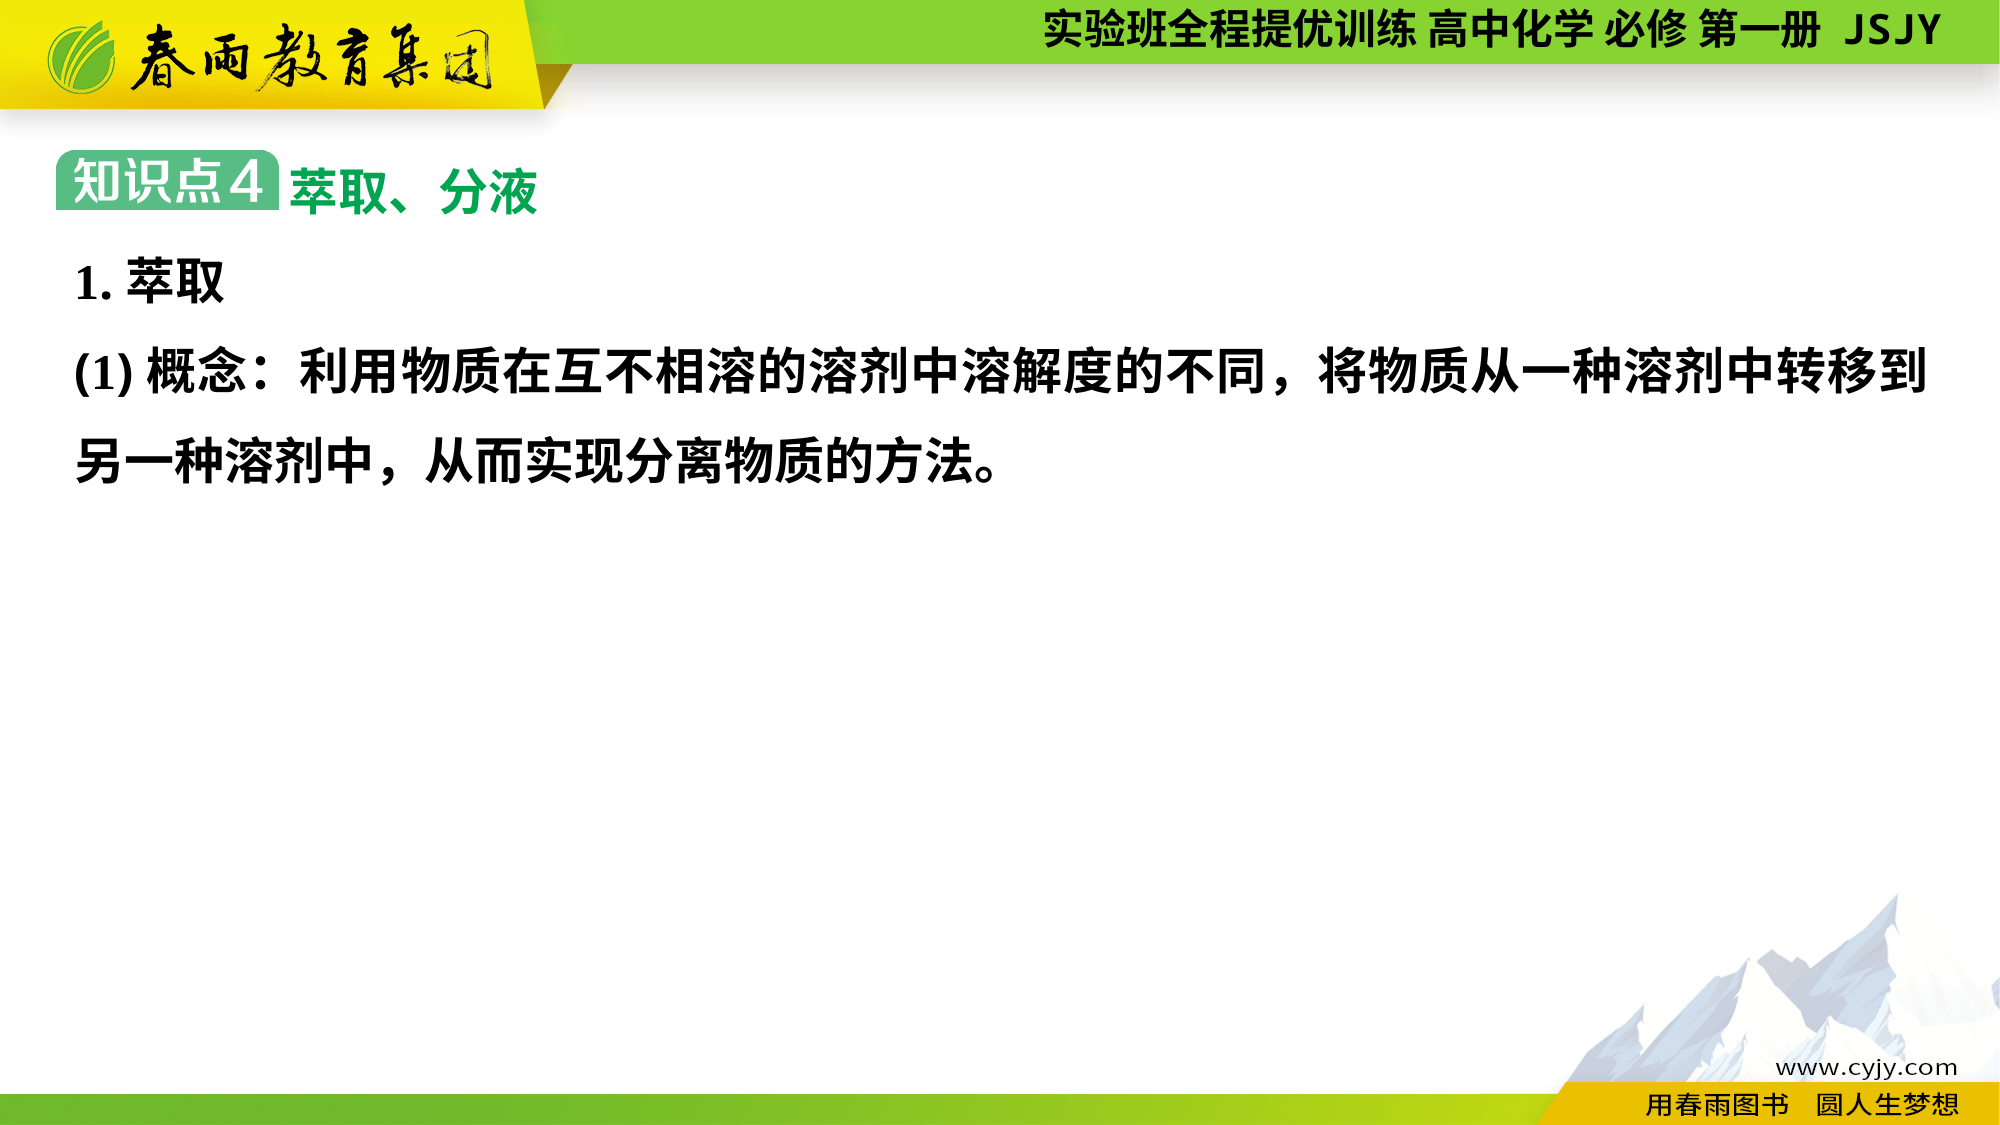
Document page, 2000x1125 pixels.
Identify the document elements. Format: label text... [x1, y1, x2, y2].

list 萃取、分液 1.萃取 (1)概念：利用物质在互不相溶的溶剂中溶解度的不同，将物质从一种溶剂中转移到另一种溶剂中，从而实现分离物质的方法。 [59, 122, 1944, 502]
picture [0, 0, 2000, 1125]
